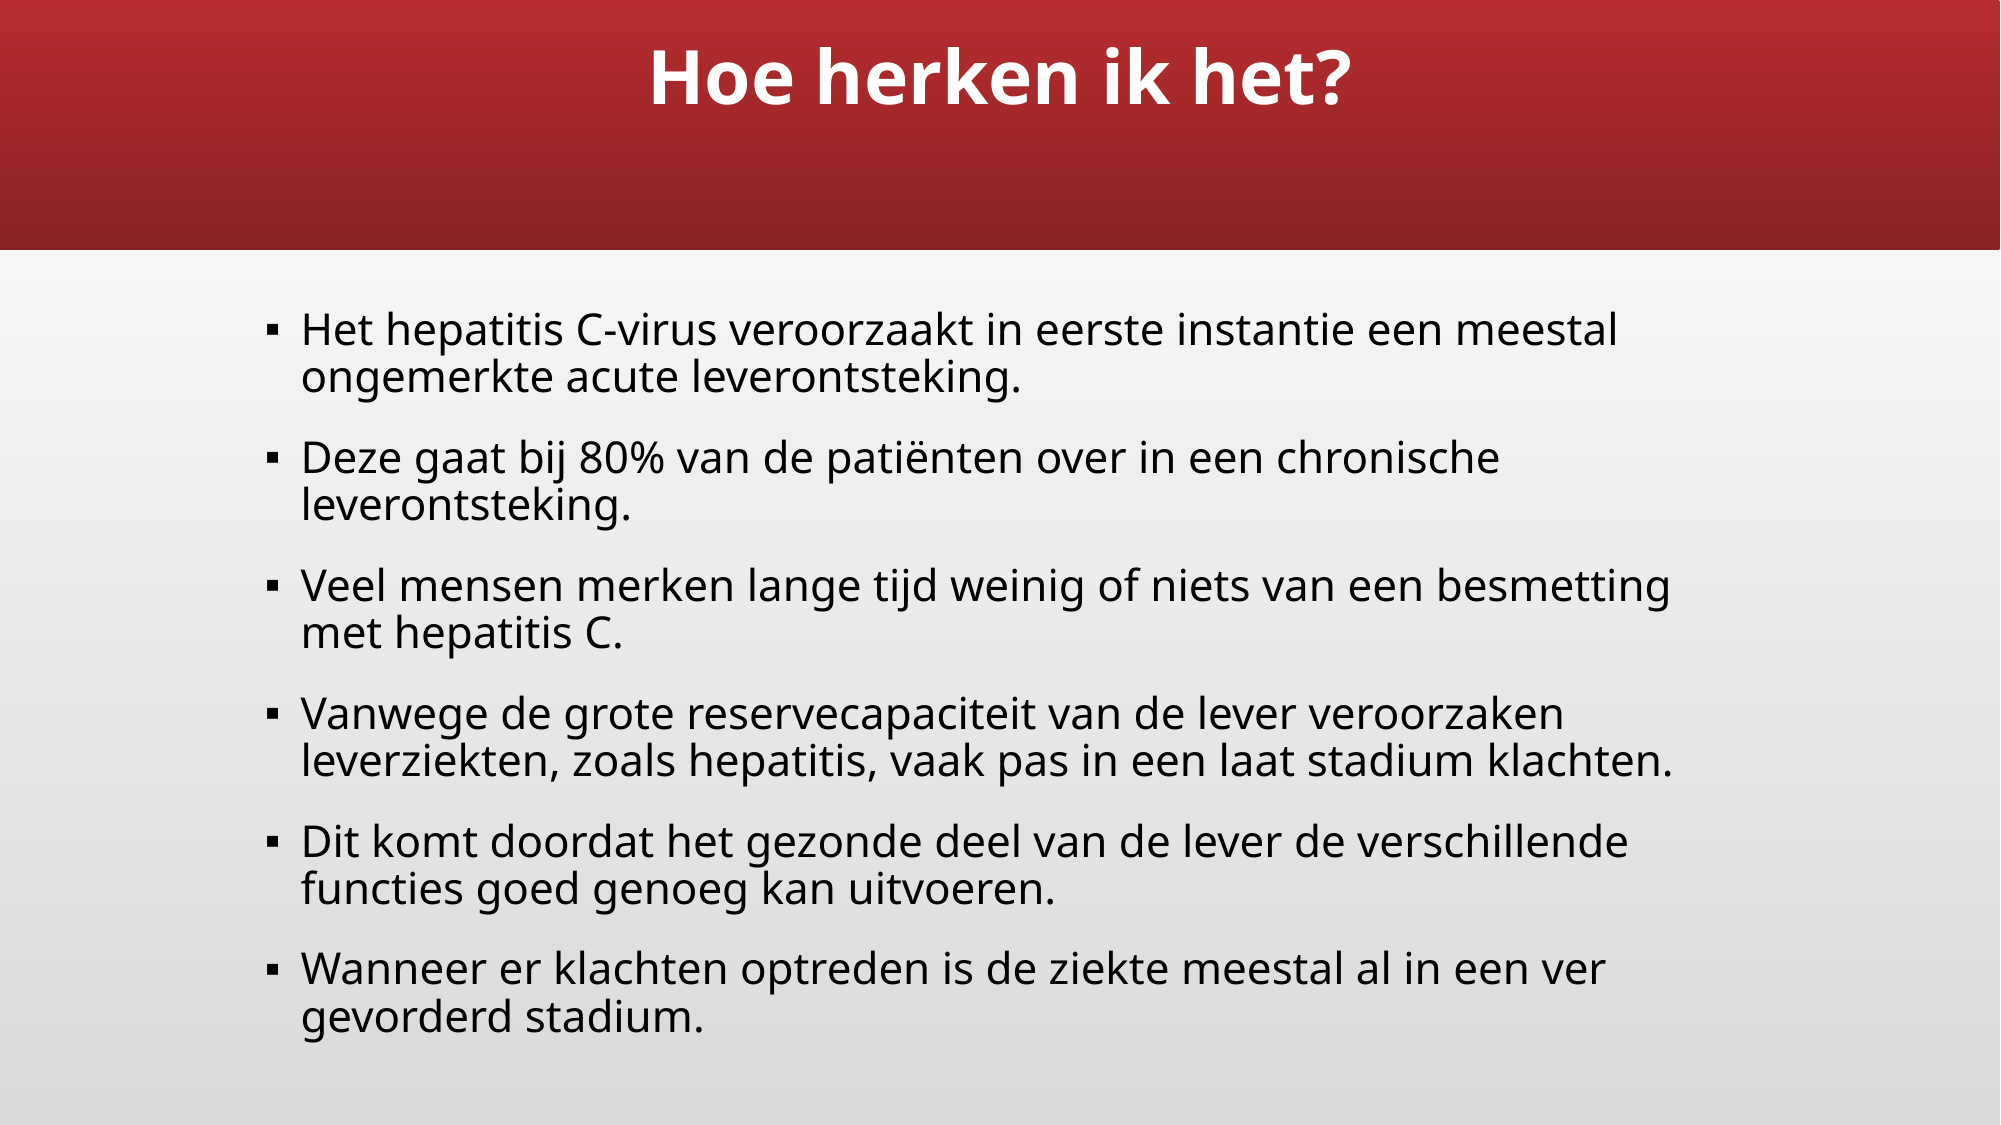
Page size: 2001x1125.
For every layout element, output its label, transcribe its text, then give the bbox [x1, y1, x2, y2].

list Het hepatitis C-virus veroorzaakt in eerste instantie een meestal ongemerkte acute leverontsteking. Deze gaat bij 80% van de patiënten over in een chronische leverontsteking. Veel mensen merken lange tijd weinig of niets van een besmetting met hepatitis C. Vanwege de grote reservecapaciteit van de lever veroorzaken leverziekten, zoals hepatitis, vaak pas in een laat stadium klachten. Dit komt doordat het gezonde deel van de lever de verschillende functies goed genoeg kan uitvoeren. Wanneer er klachten optreden is de ziekte meestal al in een ver gevorderd stadium. [249, 299, 1750, 1050]
title Hoe herken ik het? [174, 16, 1825, 234]
